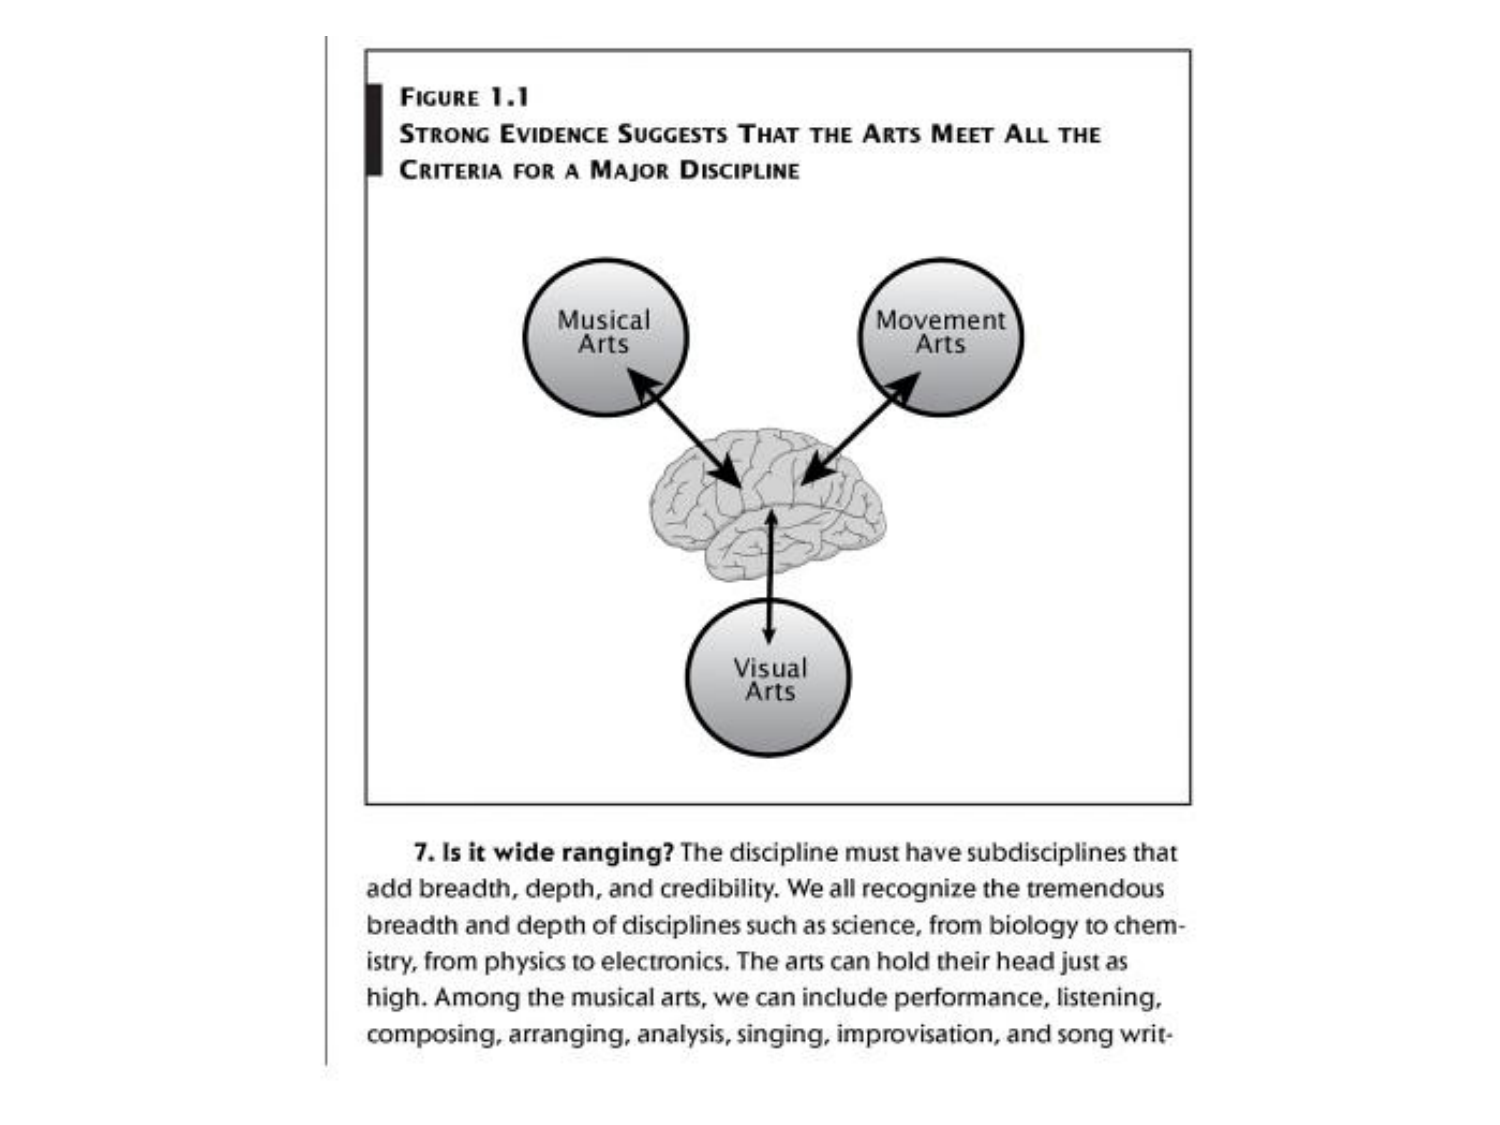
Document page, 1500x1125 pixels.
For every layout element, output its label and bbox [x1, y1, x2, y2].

list [299, 35, 1284, 1113]
